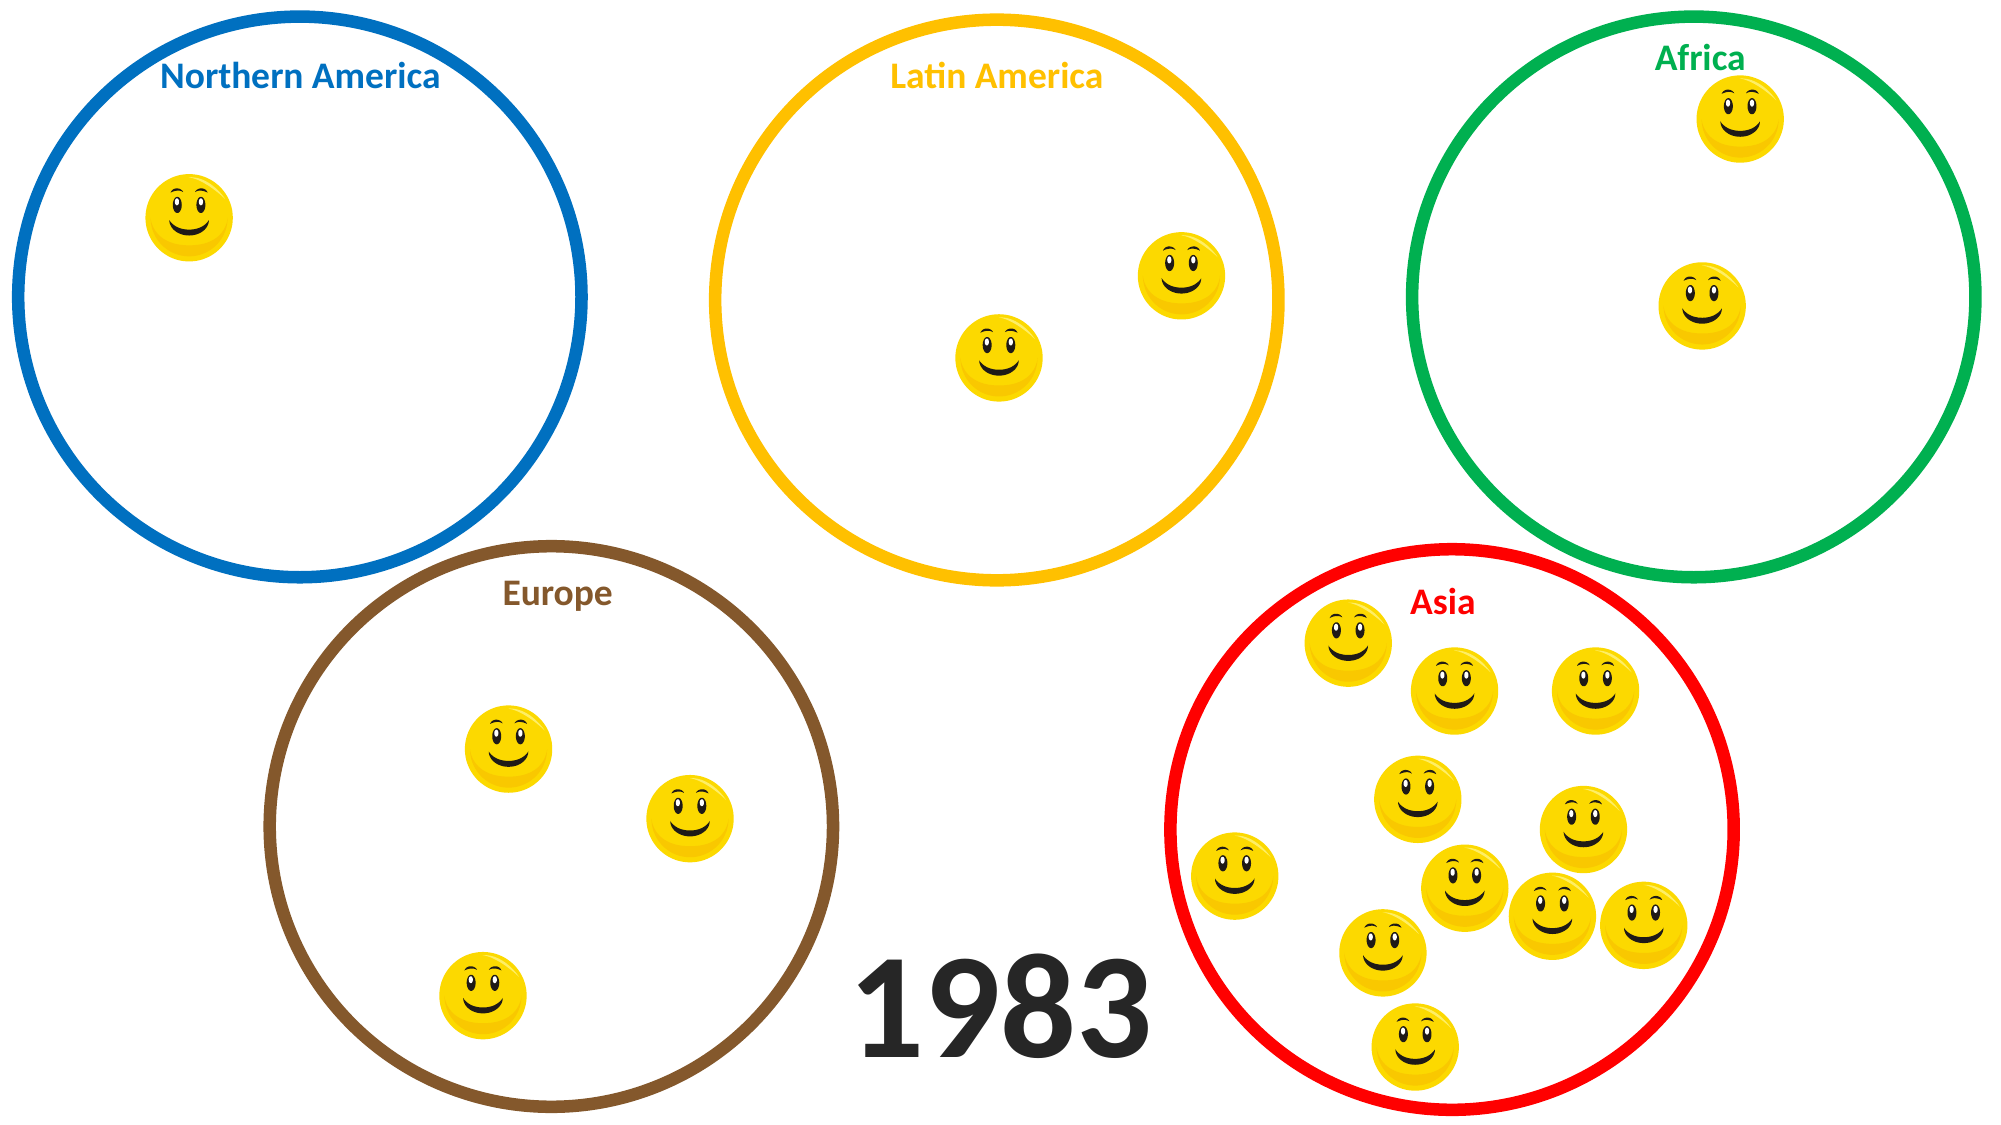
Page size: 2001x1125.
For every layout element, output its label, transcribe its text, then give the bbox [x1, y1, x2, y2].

picture [1137, 232, 1226, 320]
picture [1371, 1003, 1459, 1091]
text_box [1411, 15, 1977, 579]
text_box 1983 [820, 900, 1181, 1095]
text_box Asia [1395, 569, 1493, 630]
text_box [714, 46, 1280, 582]
text_box Northern America [145, 43, 497, 104]
picture [439, 951, 527, 1040]
picture [1600, 881, 1688, 970]
picture [464, 705, 553, 793]
picture [1410, 647, 1499, 735]
text_box Africa [1640, 25, 1788, 86]
text_box [17, 61, 583, 579]
text_box [881, 18, 1112, 43]
text_box Europe [488, 560, 647, 621]
picture [145, 174, 233, 262]
picture [955, 314, 1043, 402]
picture [1190, 832, 1279, 920]
picture [646, 774, 734, 863]
text_box [178, 15, 422, 43]
picture [1551, 647, 1640, 735]
picture [1374, 755, 1462, 843]
picture [1339, 785, 1628, 997]
picture [1658, 262, 1746, 350]
picture [1304, 599, 1392, 687]
picture [1696, 75, 1784, 163]
text_box Latin America [875, 43, 1122, 104]
text_box [268, 545, 835, 1108]
text_box [1169, 548, 1735, 1111]
